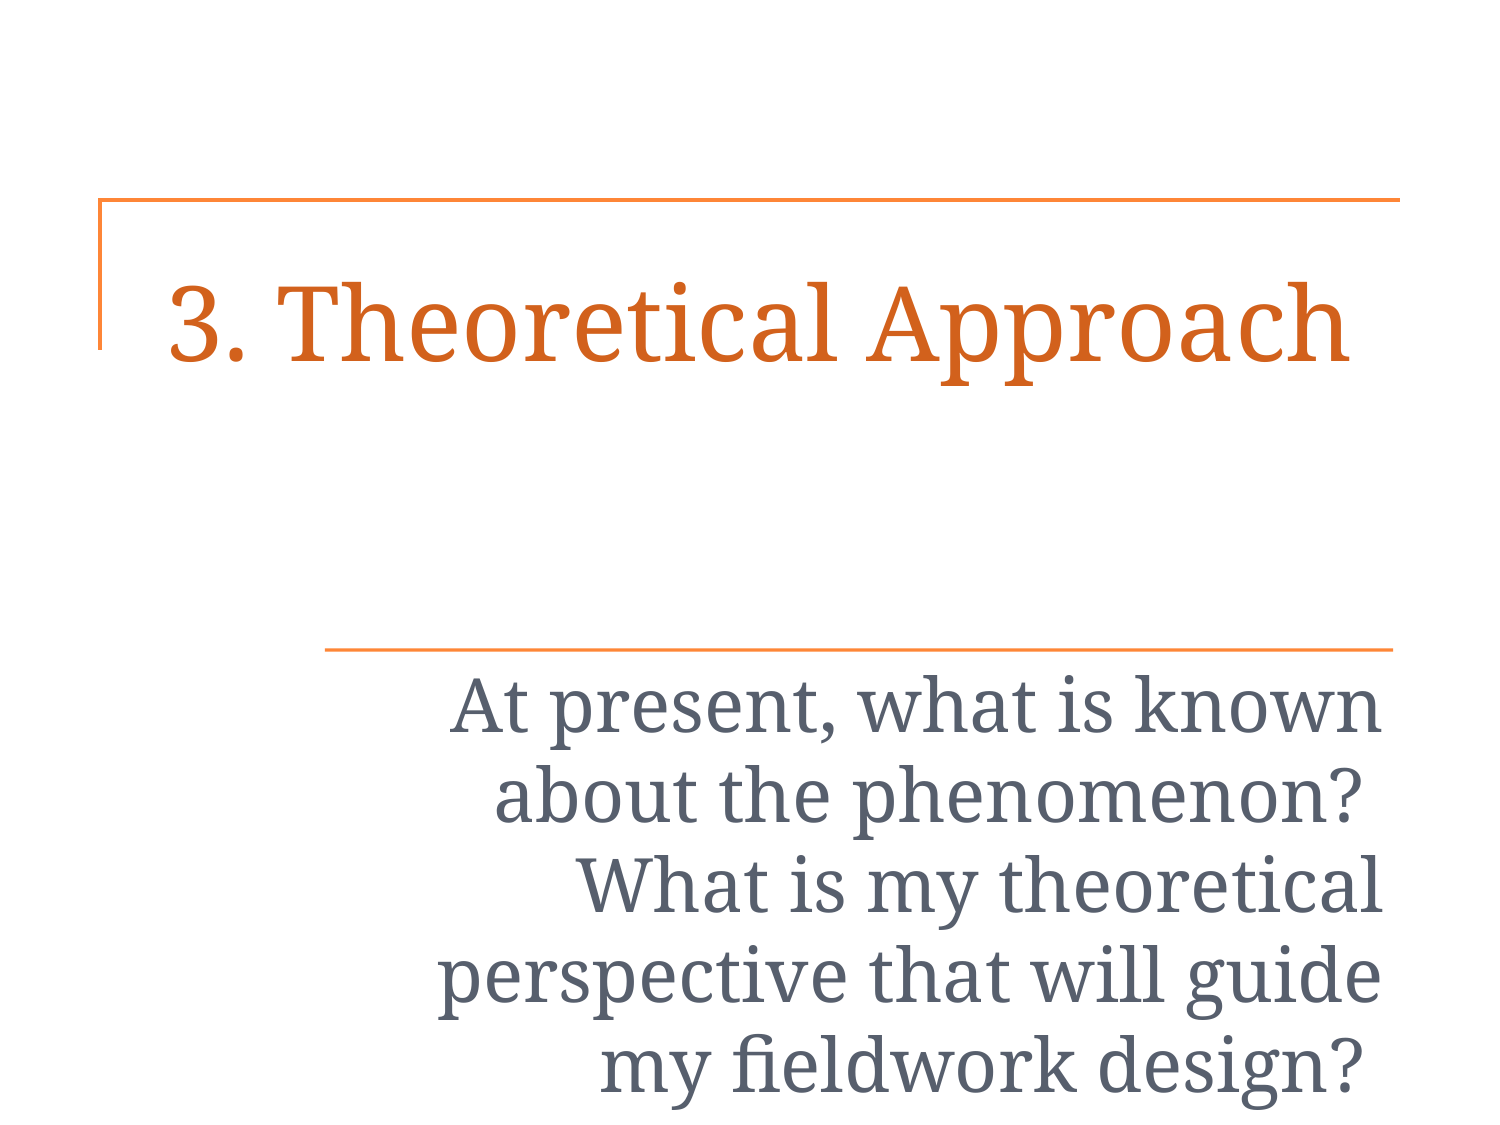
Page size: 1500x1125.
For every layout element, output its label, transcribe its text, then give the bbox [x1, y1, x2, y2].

subtitle At present, what is known about the phenomenon? What is my theoretical perspective that will guide my fieldwork design? [324, 650, 1400, 988]
title 3. Theoretical Approach [150, 249, 1401, 538]
